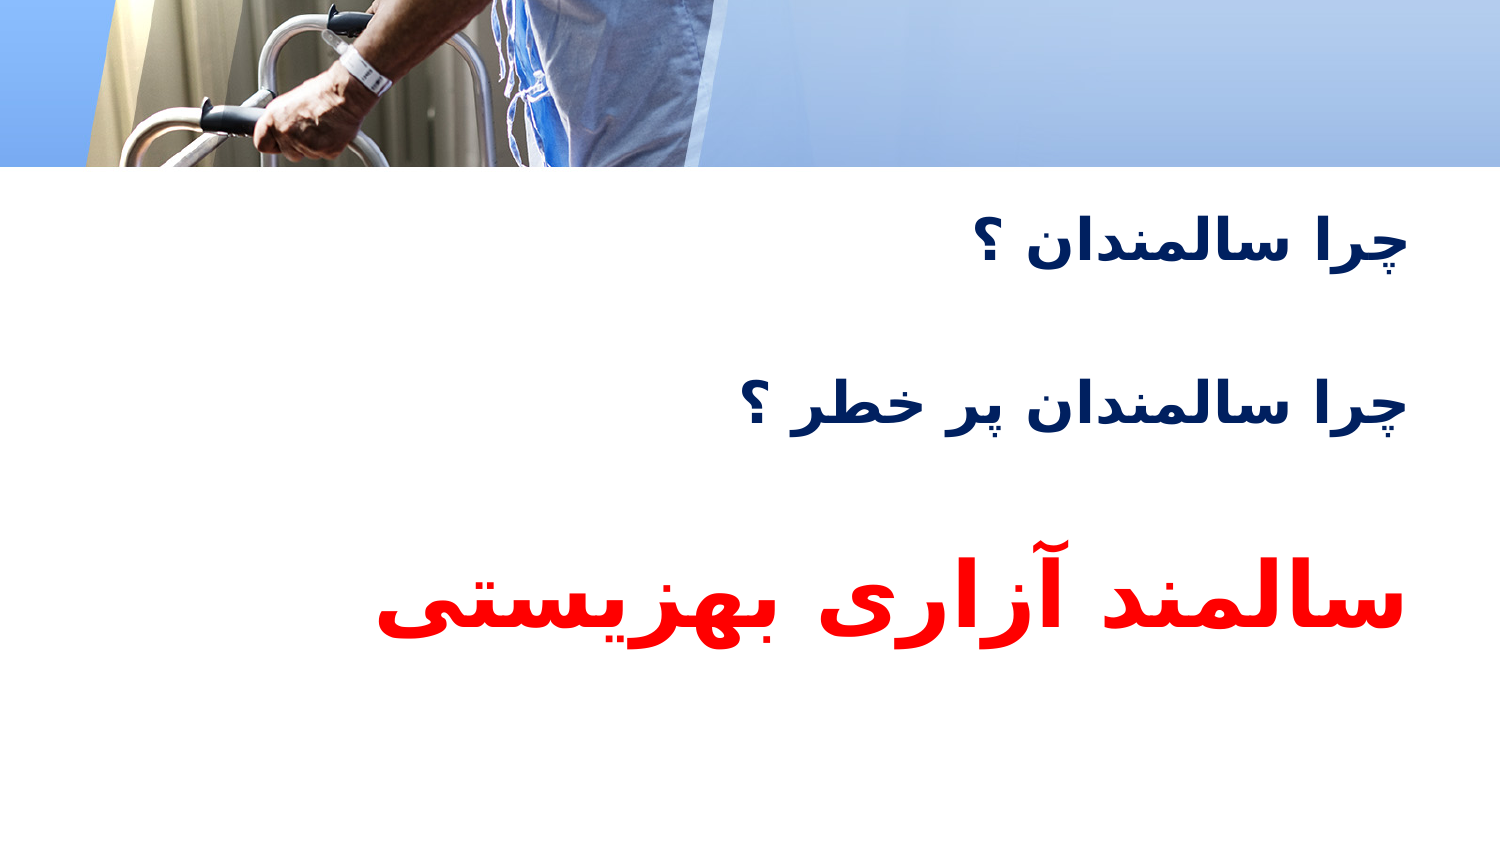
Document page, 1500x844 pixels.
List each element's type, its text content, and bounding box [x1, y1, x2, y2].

picture [0, 0, 1500, 844]
list چرا سالمندان ؟ چرا سالمندان پر خطر ؟ سالمند آزاری بهزیستی [73, 194, 1427, 798]
